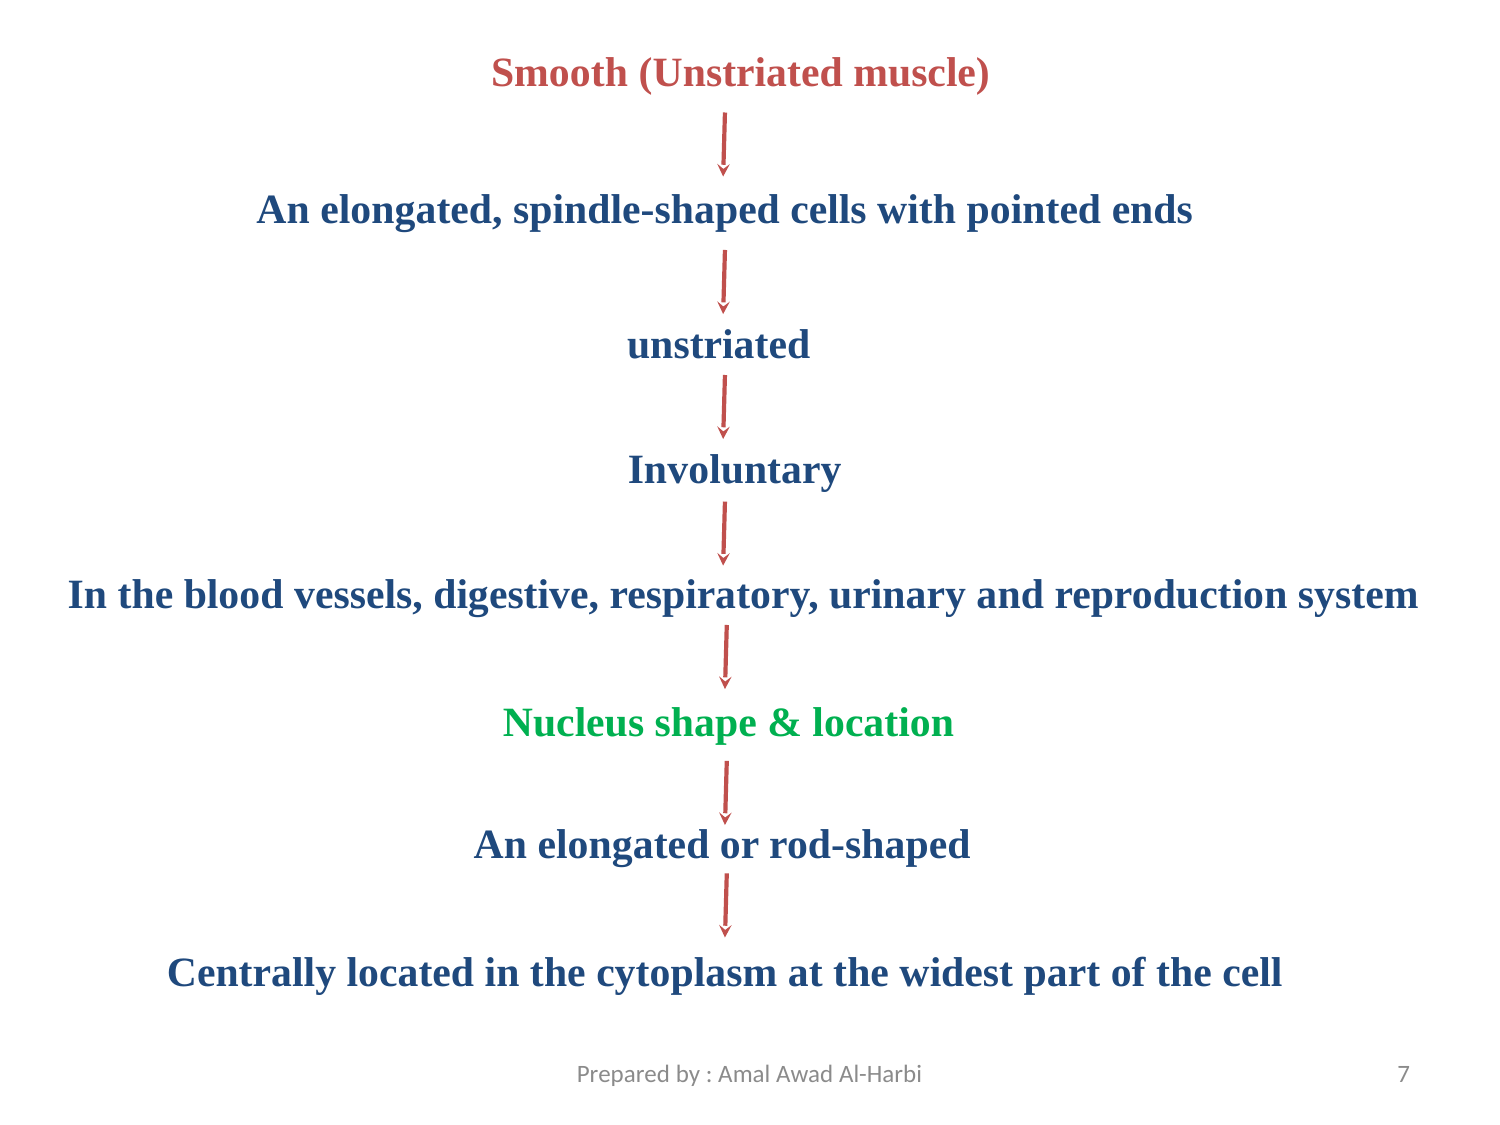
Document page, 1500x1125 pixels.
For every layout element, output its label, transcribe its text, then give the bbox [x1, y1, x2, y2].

text_box Smooth (Unstriated muscle) [476, 37, 1006, 103]
text_box An elongated, spindle-shaped cells with pointed ends [212, 174, 1238, 240]
text_box In the blood vessels, digestive, respiratory, urinary and reproduction system [50, 559, 1438, 625]
text_box Nucleus shape & location [488, 687, 970, 753]
slide_number 7 [1074, 1042, 1425, 1103]
text_box unstriated [599, 309, 838, 375]
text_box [691, 405, 757, 409]
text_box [691, 280, 757, 284]
text_box Centrally located in the cytoplasm at the widest part of the cell [150, 937, 1300, 1003]
footer Prepared by : Amal Awad Al-Harbi [512, 1042, 988, 1103]
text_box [693, 655, 759, 659]
text_box Involuntary [613, 434, 857, 500]
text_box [693, 791, 759, 795]
text_box An elongated or rod-shaped [458, 809, 986, 875]
